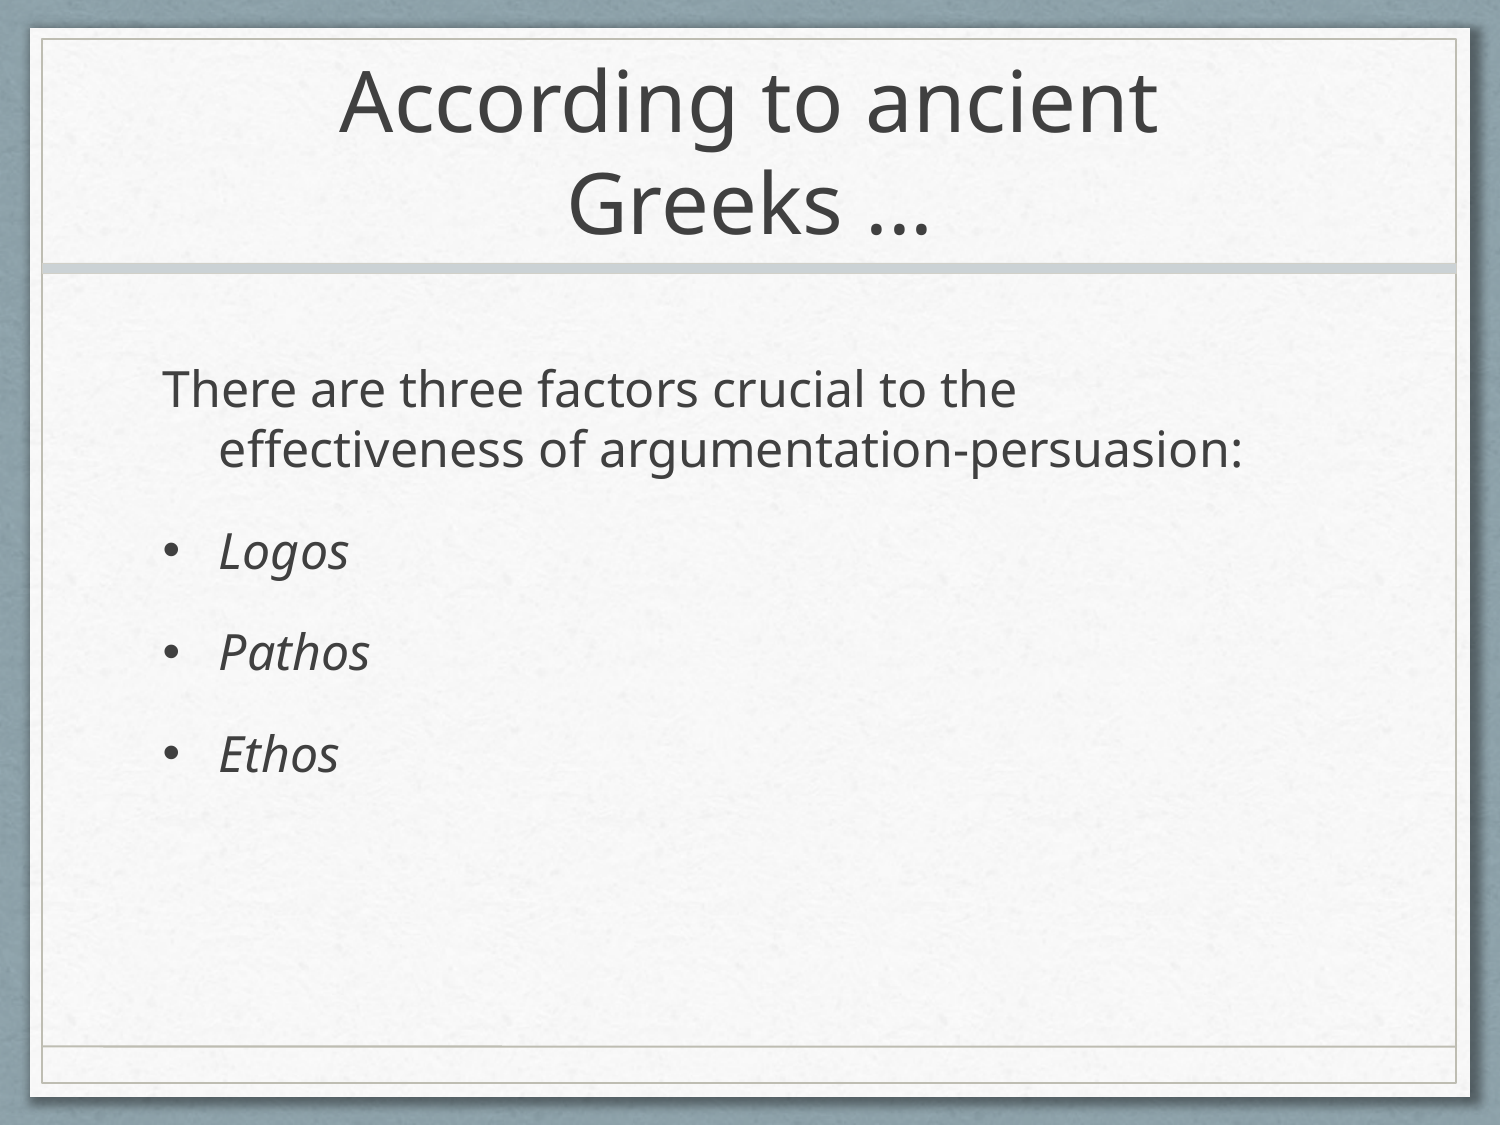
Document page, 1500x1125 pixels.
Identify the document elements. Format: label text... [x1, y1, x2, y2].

list There are three factors crucial to the effectiveness of argumentation-persuasion: Logos Pathos Ethos [147, 350, 1353, 995]
picture [30, 28, 1470, 1097]
title According to ancient Greeks ... [147, 40, 1353, 260]
